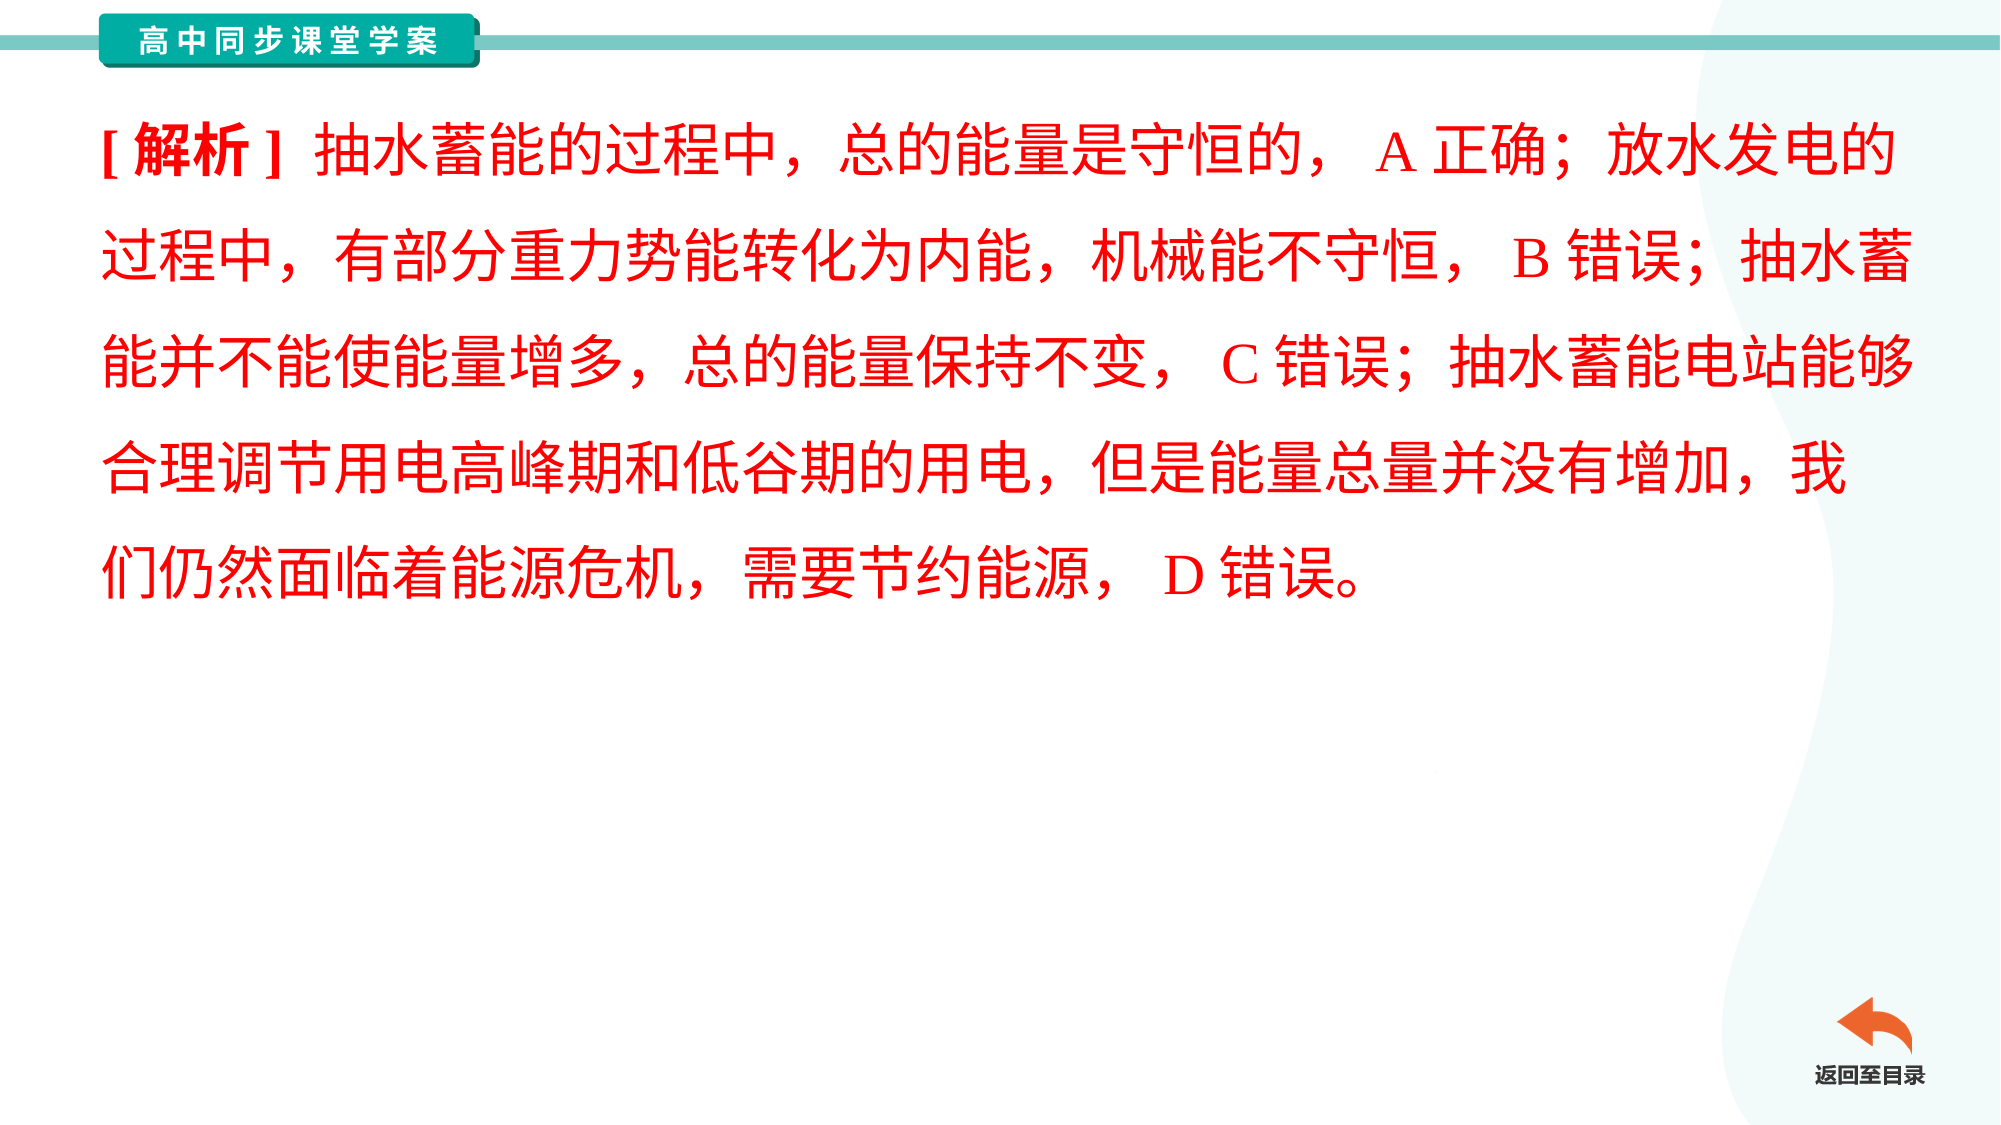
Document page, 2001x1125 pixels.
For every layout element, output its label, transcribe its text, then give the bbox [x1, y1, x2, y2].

picture [0, 0, 2000, 1125]
text_box [解析] 抽水蓄能的过程中，总的能量是守恒的，A正确；放水发电的 过程中，有部分重力势能转化为内能，机械能不守恒，B错误；抽水蓄 能并不能使能量增多，总的能量保持不变，C错误；抽水蓄能电站能够 合理调节用电高峰期和低谷期的用电，但是能量总量并没有增加，我 们仍然面临着能源危机，需要节约能源，D错误。 [100, 76, 1899, 595]
